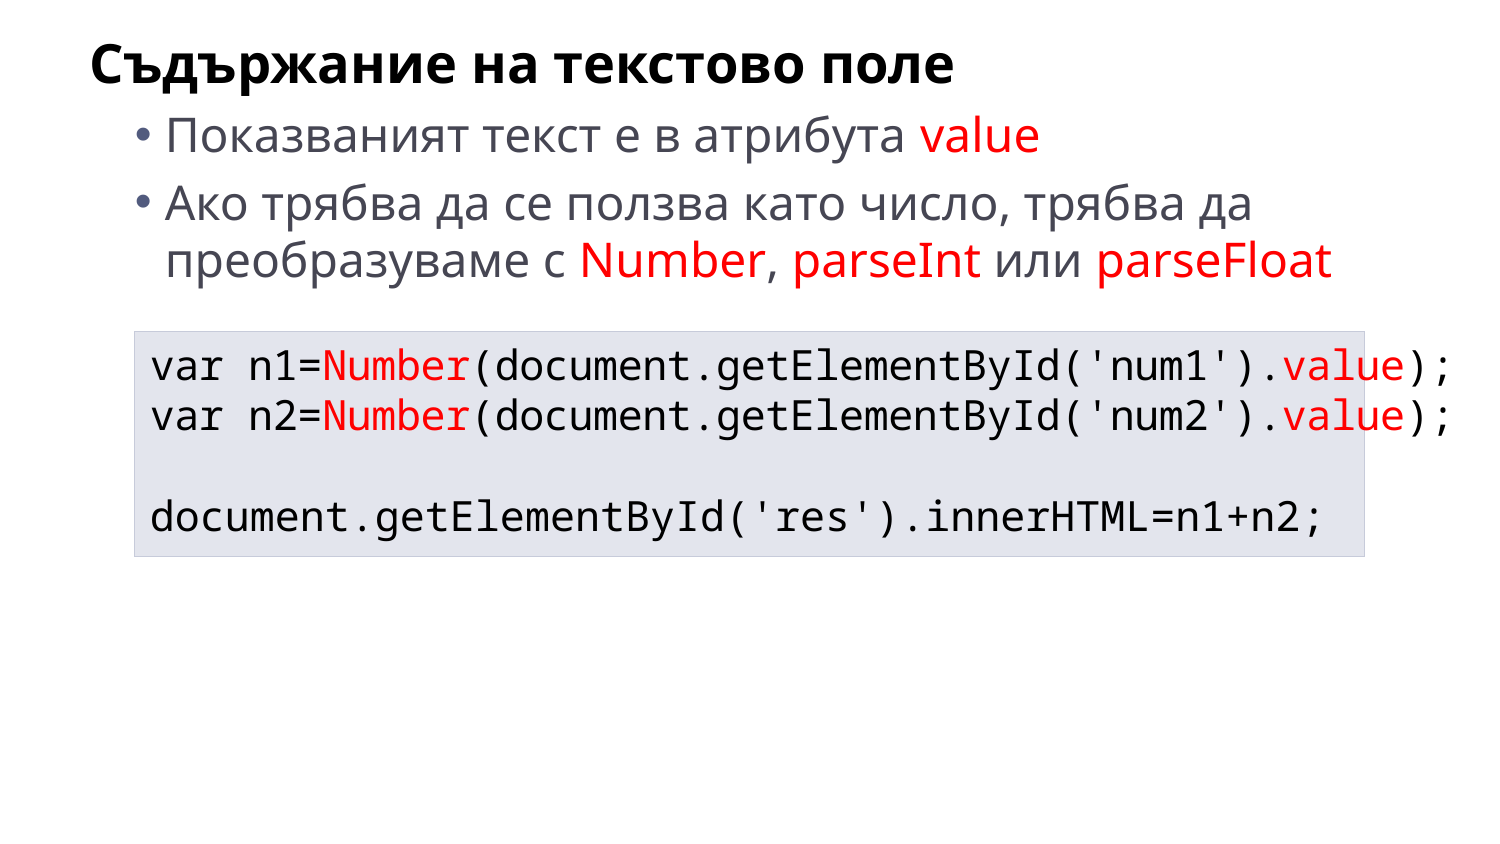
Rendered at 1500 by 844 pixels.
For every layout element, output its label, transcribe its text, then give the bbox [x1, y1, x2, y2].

list Съдържание на текстово поле Показваният текст е в атрибута value Ако трябва да се ползва като число, трябва да преобразуваме с Number, parseInt или parseFloat [75, 21, 1475, 835]
text_box var n1=Number(document.getElementById('num1').value); var n2=Number(document.getElementById('num2').value); document.getElementById('res').innerHTML=n1+n2; [134, 331, 1365, 557]
